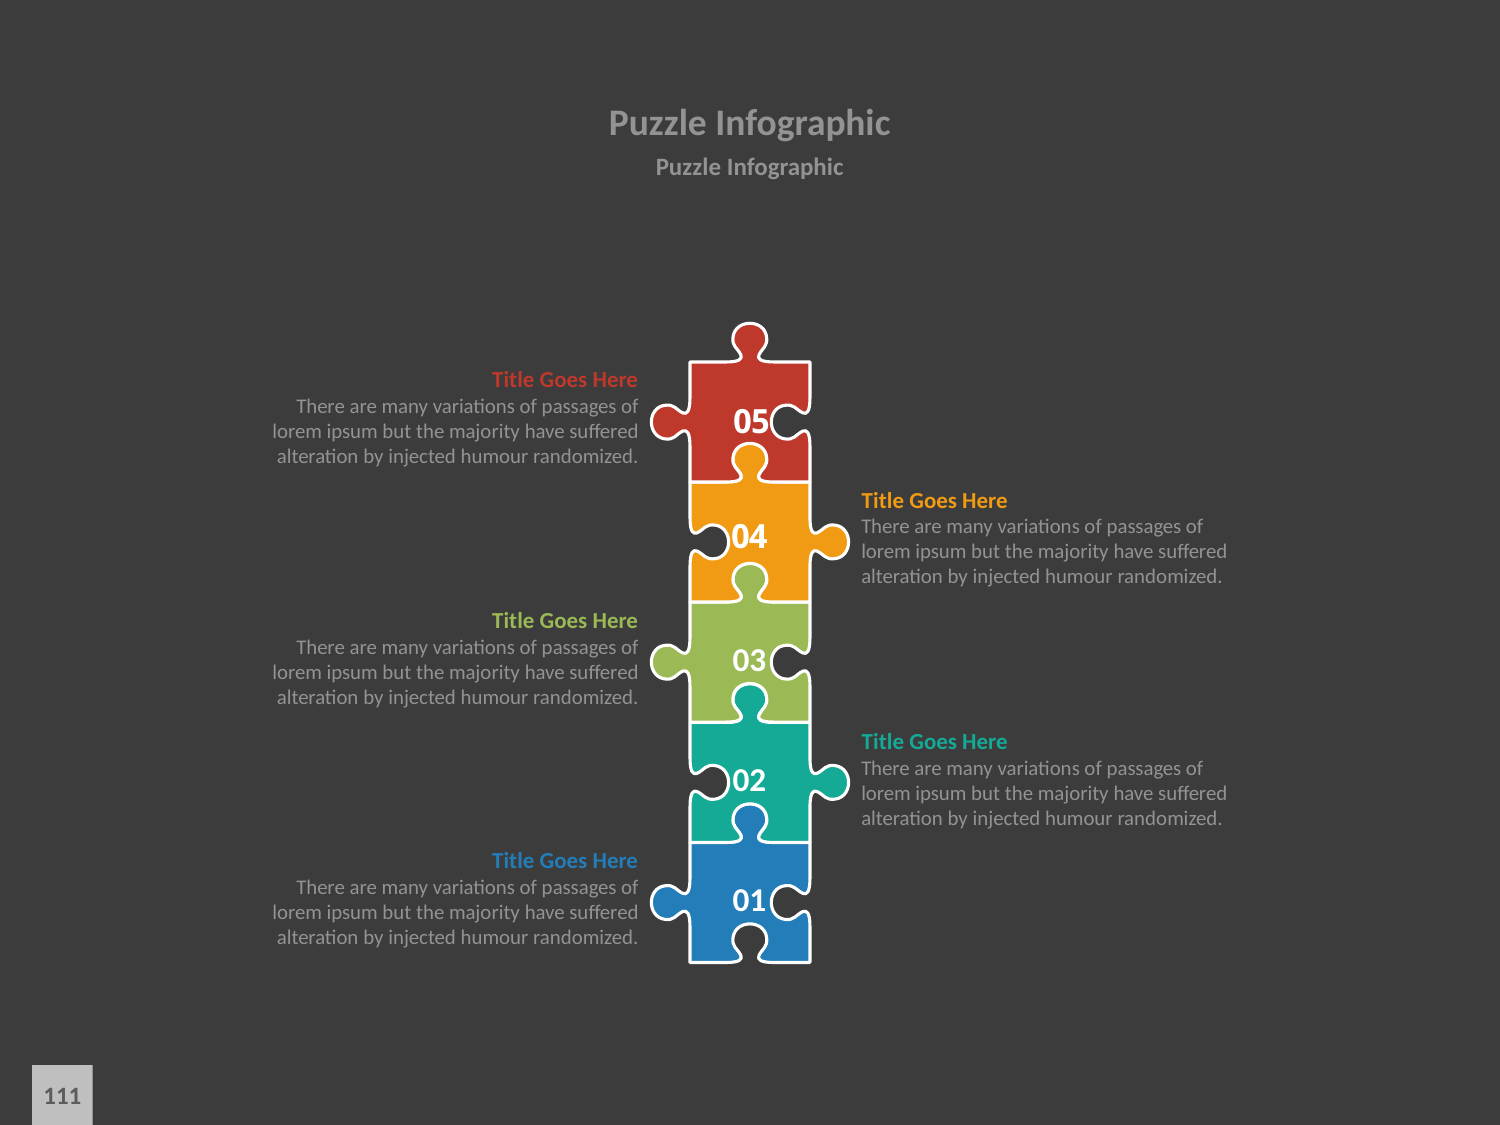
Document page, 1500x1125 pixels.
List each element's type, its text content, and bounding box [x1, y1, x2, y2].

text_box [861, 485, 1250, 590]
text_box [689, 679, 854, 843]
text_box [646, 558, 811, 723]
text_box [646, 318, 811, 483]
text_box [259, 364, 639, 469]
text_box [689, 438, 854, 603]
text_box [259, 605, 639, 710]
list Puzzle Infographic [412, 149, 1088, 183]
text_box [646, 799, 811, 963]
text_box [861, 726, 1250, 831]
title Puzzle Infographic [287, 91, 1213, 150]
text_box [259, 845, 639, 950]
